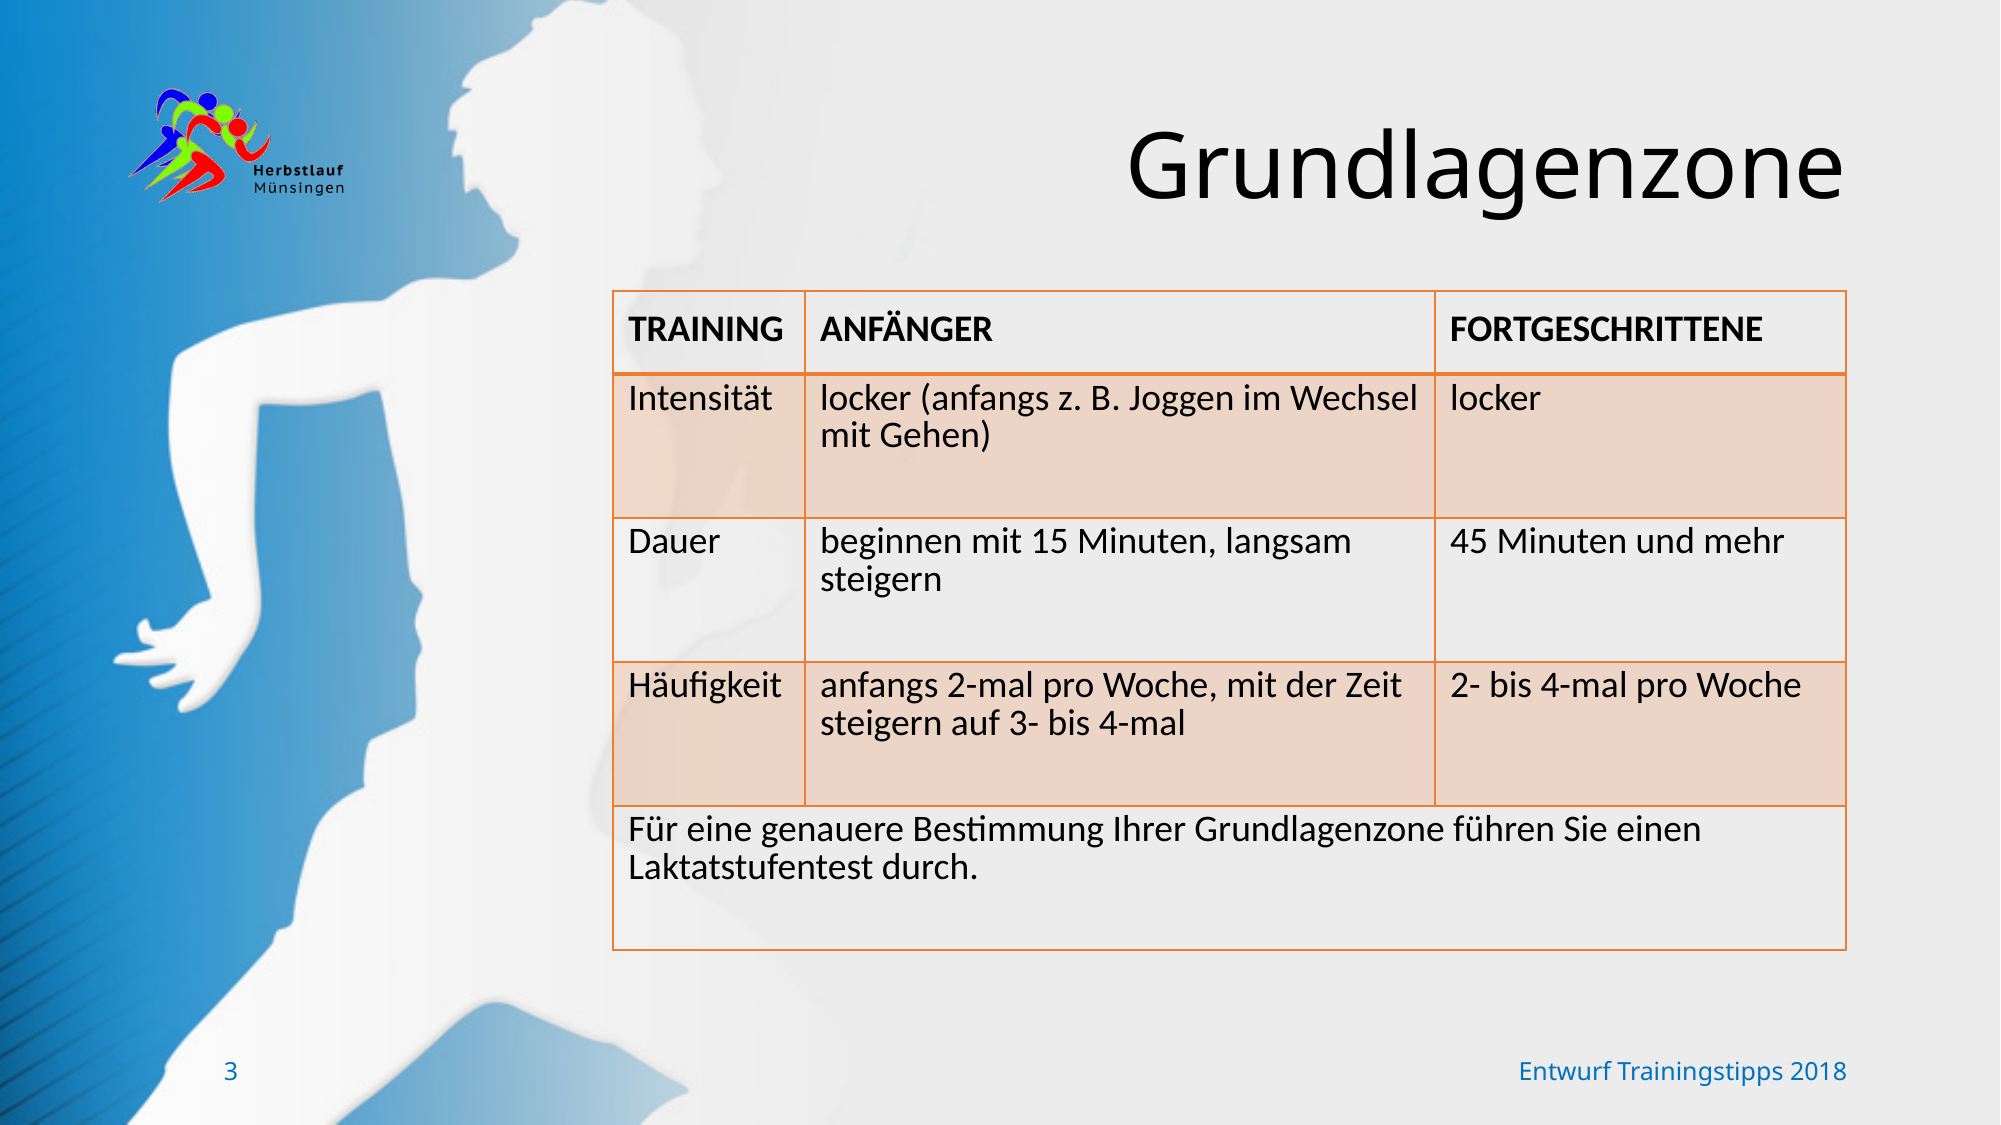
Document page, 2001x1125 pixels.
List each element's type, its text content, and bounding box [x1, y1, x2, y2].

table_cell beginnen mit 15 Minuten, langsam steigern [806, 519, 1434, 661]
table_cell Dauer [614, 519, 804, 661]
table_header FORTGESCHRITTENE [1436, 292, 1845, 372]
slide_number 3 [151, 1042, 254, 1103]
table_cell locker [1436, 376, 1845, 517]
table_cell 45 Minuten und mehr [1436, 519, 1845, 661]
table_cell anfangs 2-mal pro Woche, mit der Zeit steigern auf 3- bis 4-mal [806, 663, 1434, 805]
table_header ANFÄNGER [806, 292, 1434, 372]
table_cell 2- bis 4-mal pro Woche [1436, 663, 1845, 805]
table_cell Häufigkeit [614, 663, 804, 805]
title Grundlagenzone [345, 59, 1863, 278]
table_cell Für eine genauere Bestimmung Ihrer Grundlagenzone führen Sie einen Laktatstufentest durch. [614, 807, 1845, 949]
footer Entwurf Trainingstipps 2018 [1187, 1042, 1863, 1103]
table_header TRAINING [614, 292, 804, 372]
picture [0, 0, 2001, 1125]
table_cell locker (anfangs z. B. Joggen im Wechsel mit Gehen) [806, 376, 1434, 517]
table_cell Intensität [614, 376, 804, 517]
